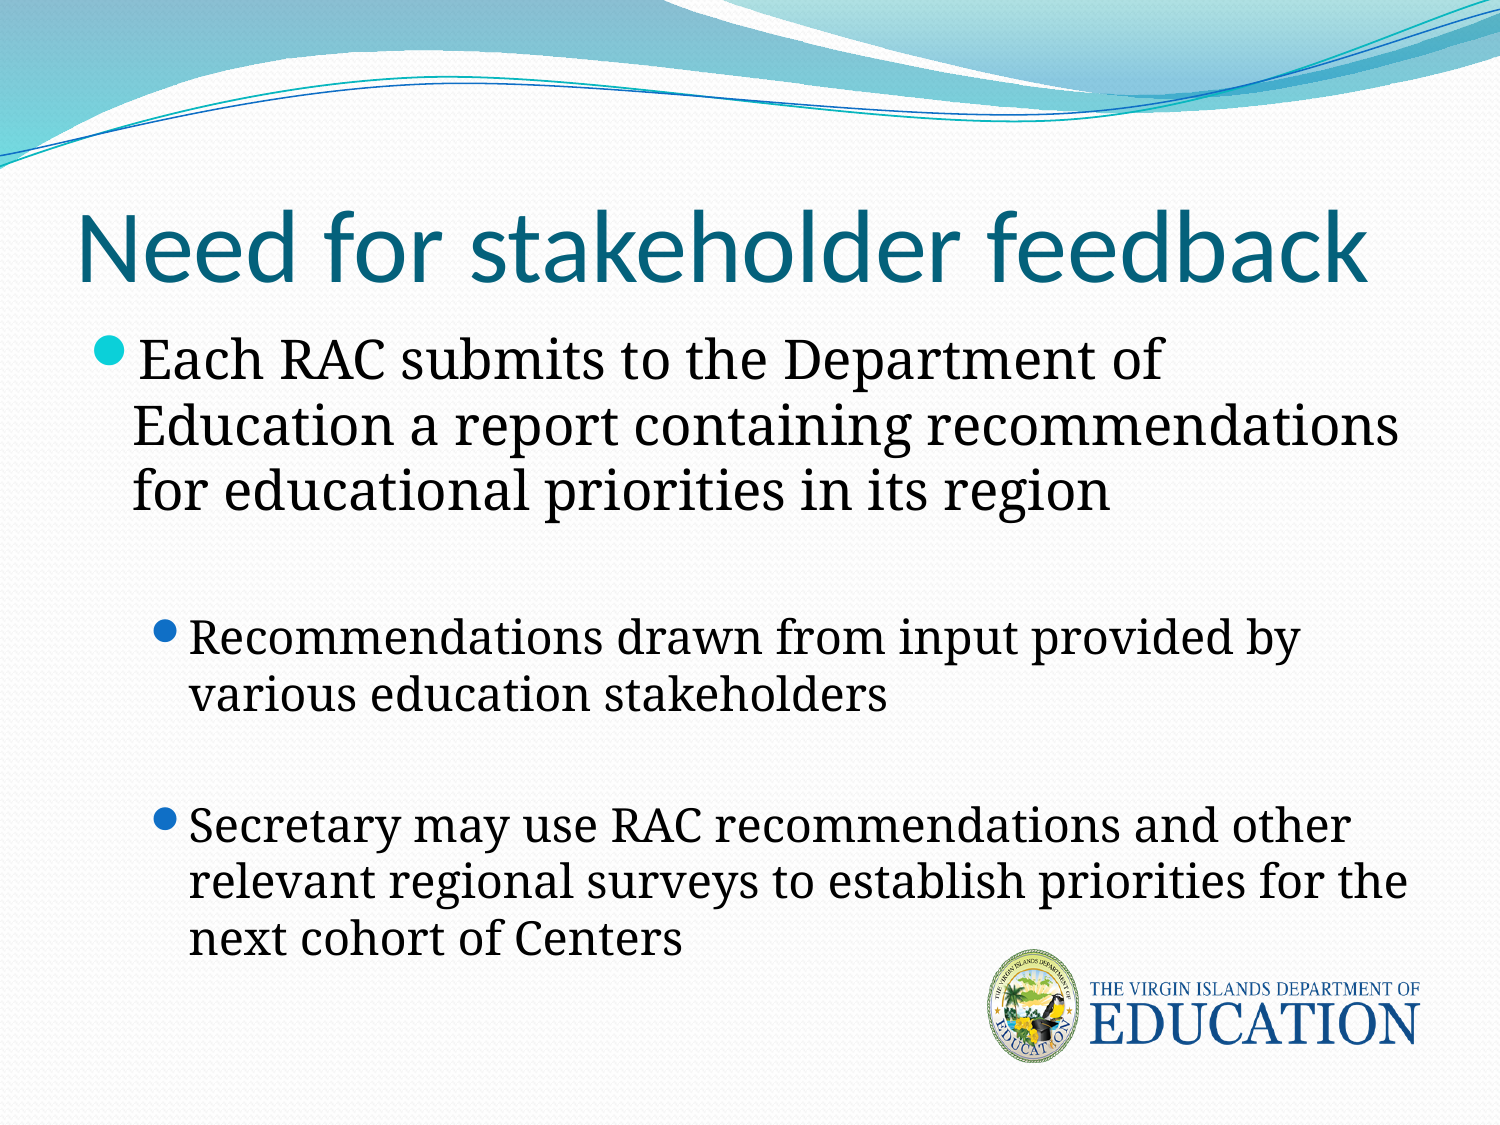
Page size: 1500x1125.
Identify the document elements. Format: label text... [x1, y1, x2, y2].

picture [987, 949, 1426, 1063]
list Each RAC submits to the Department of Education a report containing recommendations for educational priorities in its region Recommendations drawn from input provided by various education stakeholders Secretary may use RAC recommendations and other relevant regional surveys to establish priorities for the next cohort of Centers [75, 317, 1425, 1038]
title Need for stakeholder feedback [75, 115, 1425, 303]
